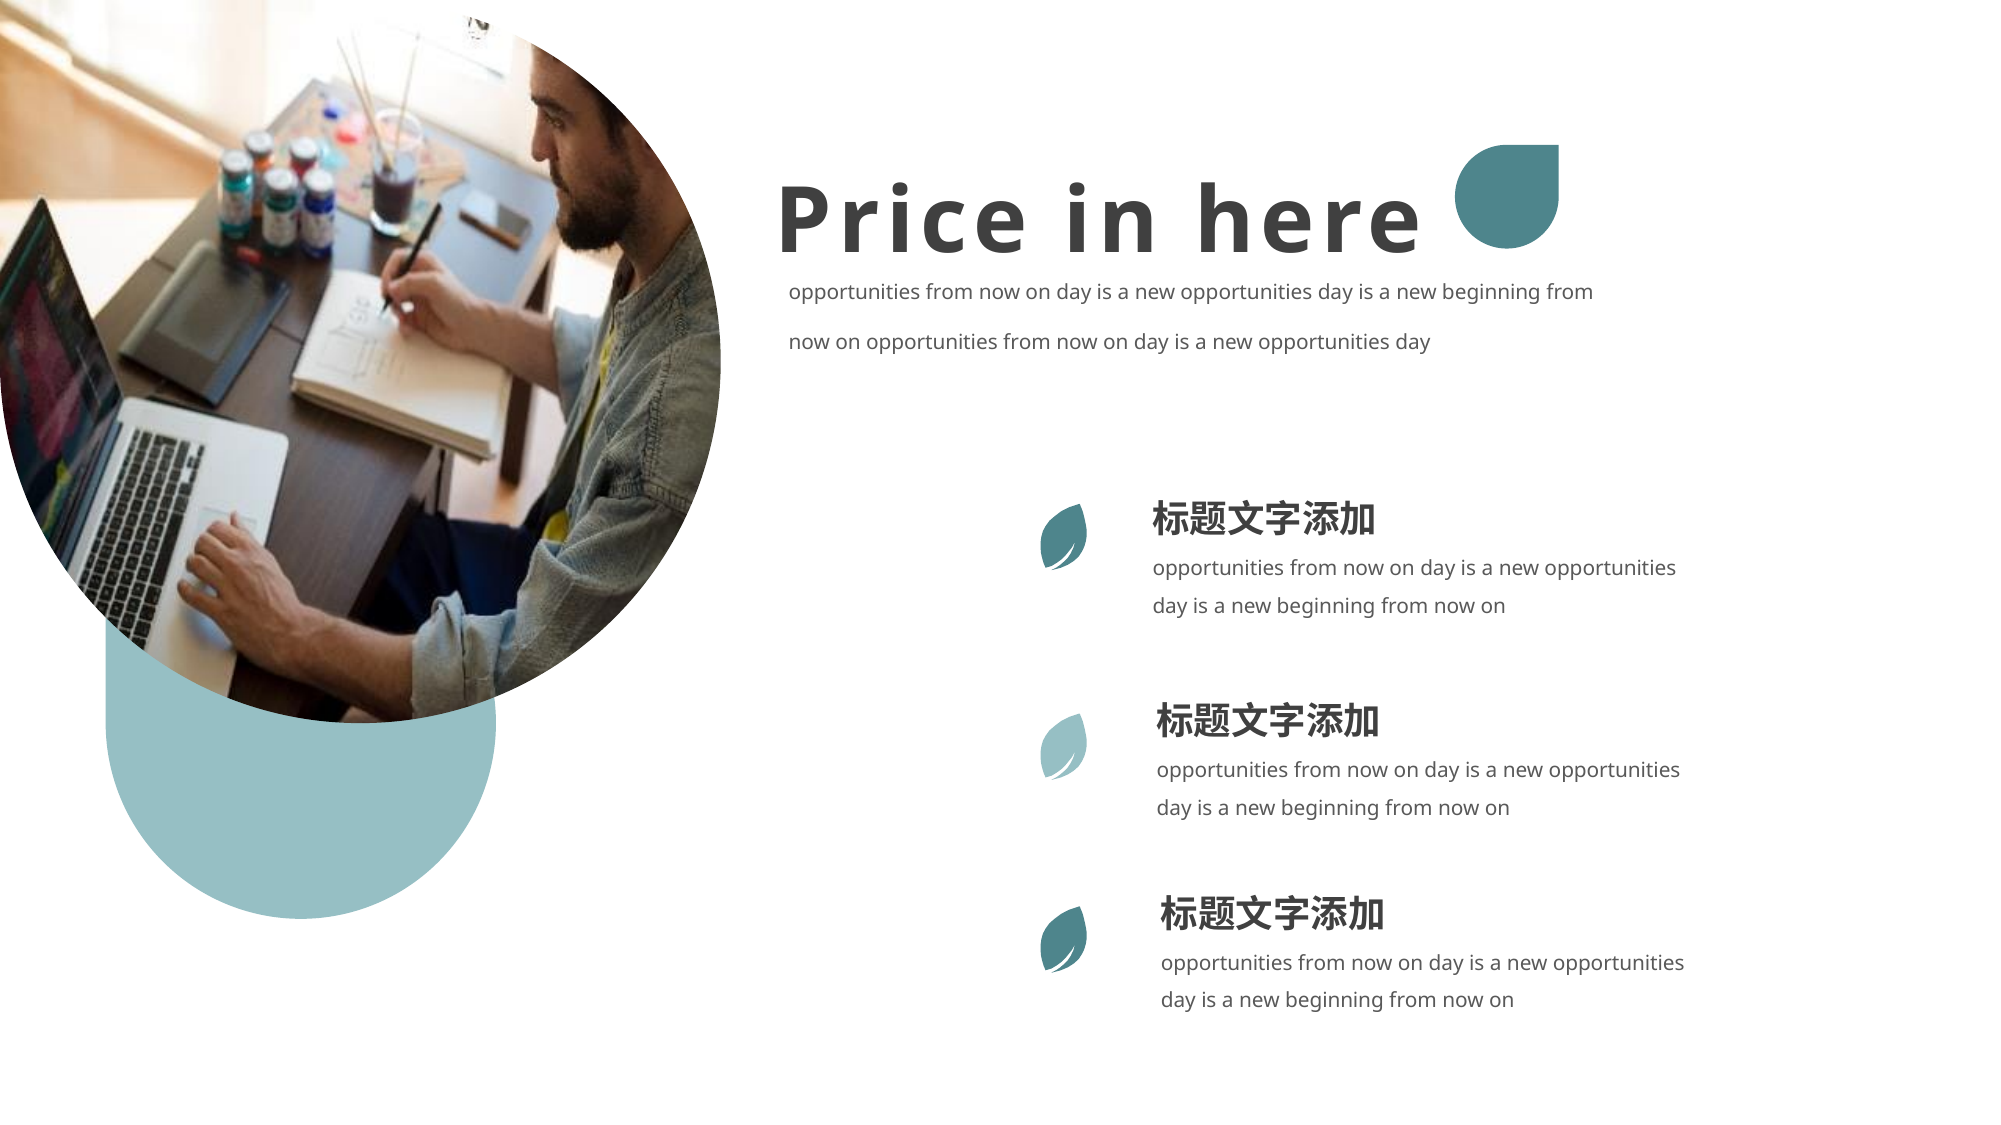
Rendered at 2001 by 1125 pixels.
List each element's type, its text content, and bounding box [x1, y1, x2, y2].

text_box [1040, 503, 1087, 571]
text_box opportunities from now on day is a new opportunities day is a new beginning from now on [1145, 739, 1707, 825]
text_box [1040, 713, 1087, 780]
text_box Price in here [754, 128, 1443, 281]
text_box [1453, 143, 1560, 250]
text_box 标题文字添加 [1137, 478, 1474, 548]
text_box opportunities from now on day is a new opportunities day is a new beginning from now on [1150, 931, 1711, 1018]
text_box 标题文字添加 [1145, 873, 1483, 943]
text_box [0, 0, 722, 725]
text_box [104, 619, 497, 920]
text_box 标题文字添加 [1141, 681, 1478, 750]
text_box opportunities from now on day is a new opportunities day is a new beginning from now on [1141, 536, 1703, 623]
text_box [1040, 906, 1087, 973]
text_box opportunities from now on day is a new opportunities day is a new beginning from now on opportunities from now on day is a new opportunities day [777, 248, 1642, 359]
